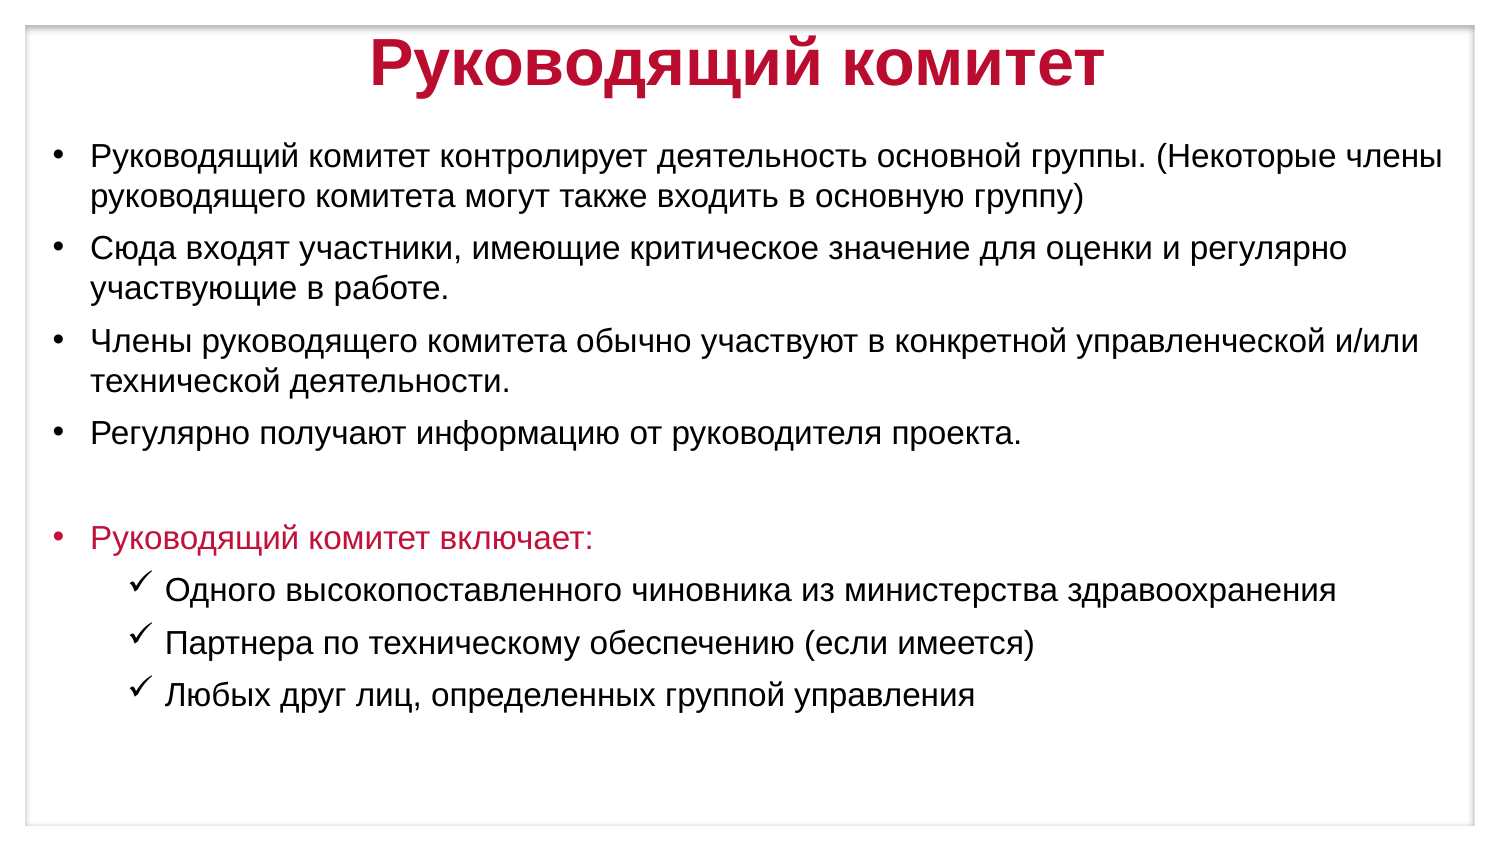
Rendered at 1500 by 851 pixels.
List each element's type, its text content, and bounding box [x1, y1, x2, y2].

title Руководящий комитет [200, 10, 1277, 106]
list Руководящий комитет контролирует деятельность основной группы. (Некоторые члены руководящего комитета могут также входить в основную группу) Сюда входят участники, имеющие критическое значение для оценки и регулярно участвующие в работе. Члены руководящего комитета обычно участвуют в конкретной управленческой и/или технической деятельности. Регулярно получают информацию от руководителя проекта. Руководящий комитет включает: Одного высокопоставленного чиновника из министерства здравоохранения Партнера по техническому обеспечению (если имеется) Любых друг лиц, определенных группой управления [37, 126, 1493, 851]
